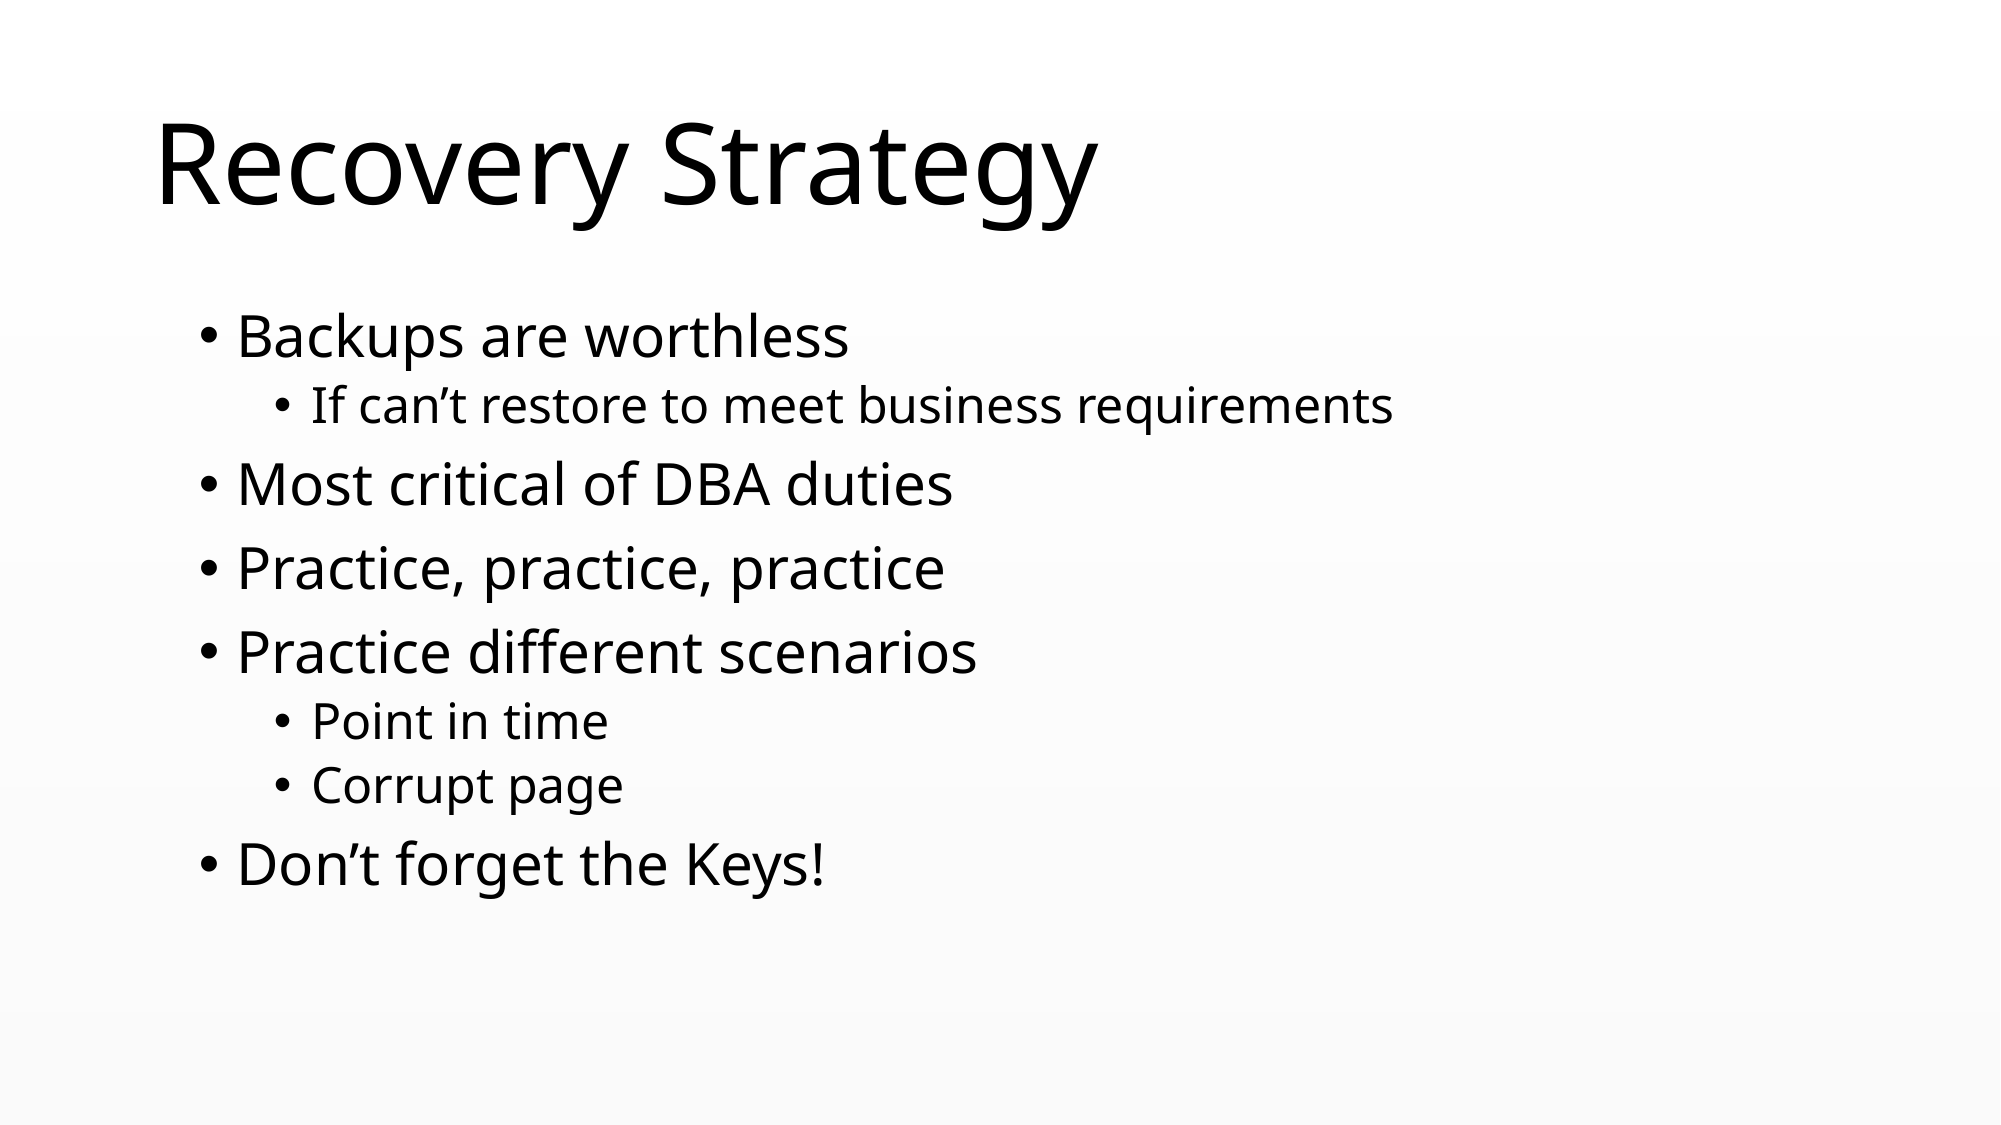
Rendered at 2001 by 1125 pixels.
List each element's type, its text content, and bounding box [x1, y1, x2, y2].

title Recovery Strategy [137, 59, 1863, 278]
list Backups are worthless If can’t restore to meet business requirements Most critical of DBA duties Practice, practice, practice Practice different scenarios Point in time Corrupt page Don’t forget the Keys! [183, 299, 1863, 1014]
